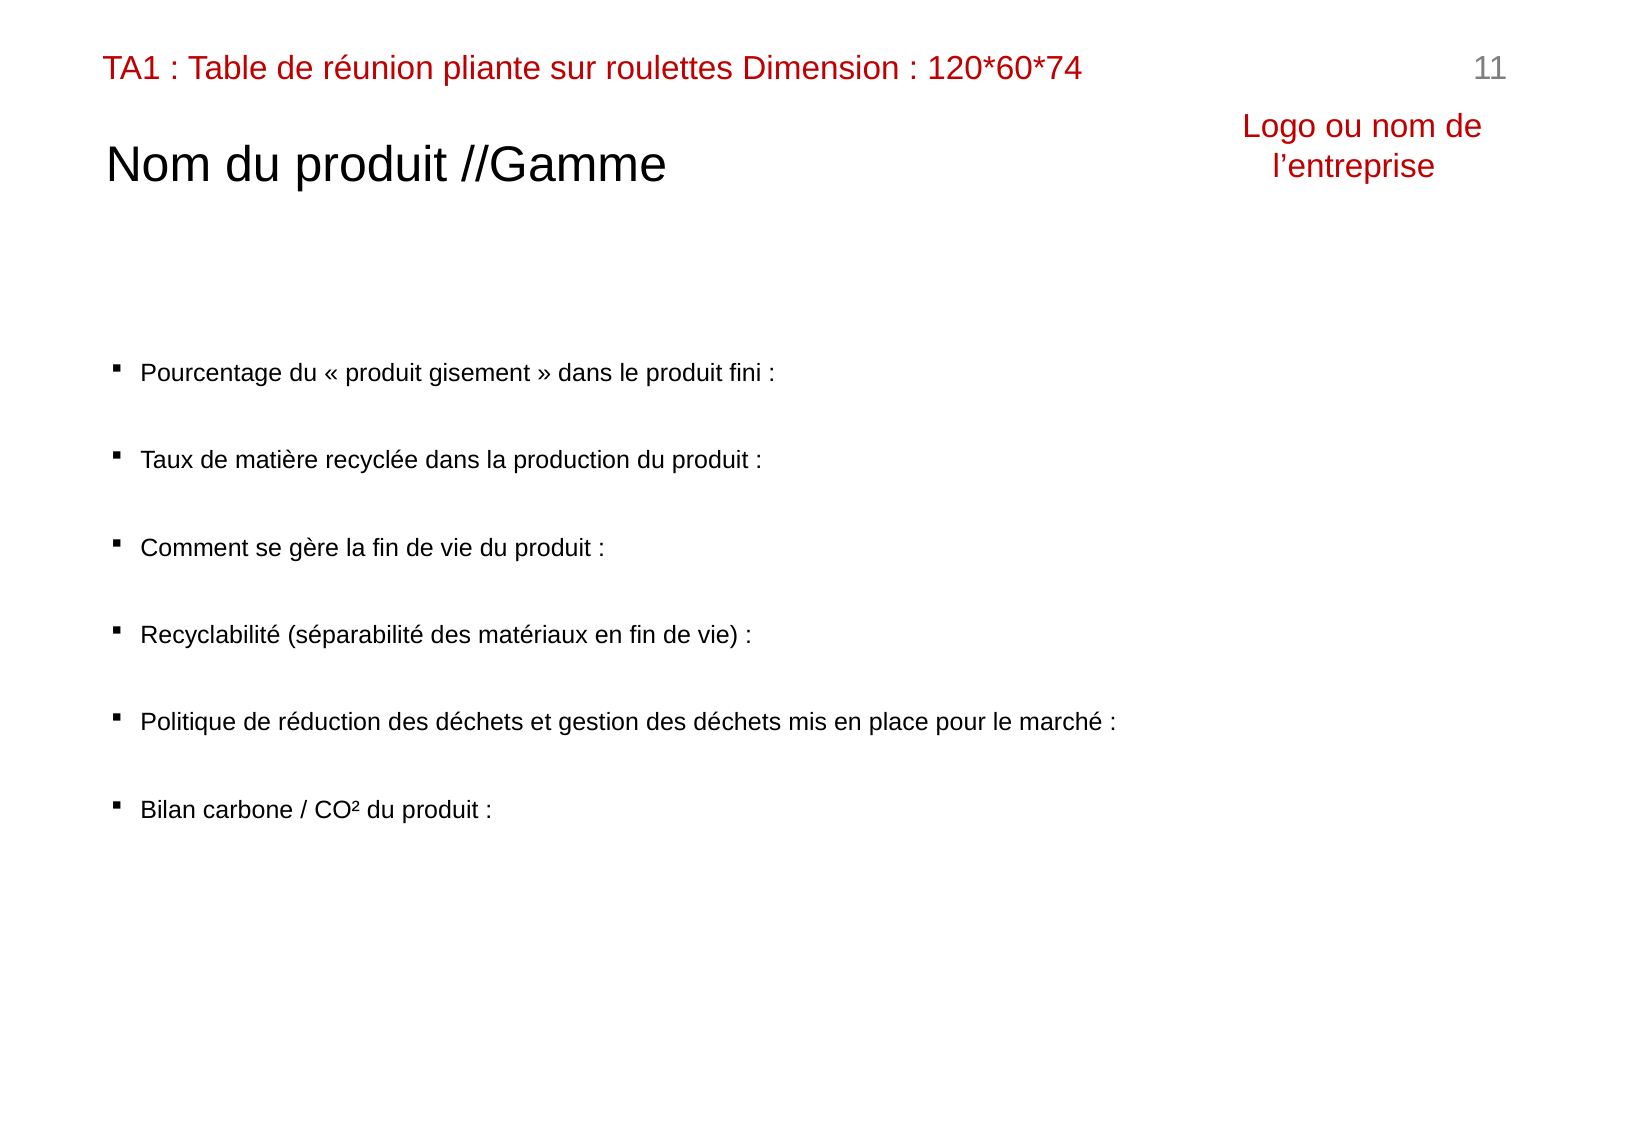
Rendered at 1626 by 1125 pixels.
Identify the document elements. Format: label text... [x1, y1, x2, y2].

text_box Pourcentage du « produit gisement » dans le produit fini : Taux de matière recyclée dans la production du produit : Comment se gère la fin de vie du produit : Recyclabilité (séparabilité des matériaux en fin de vie) : Politique de réduction des déchets et gestion des déchets mis en place pour le marché : Bilan carbone / CO² du produit : [81, 304, 1333, 1067]
title TA1 : Table de réunion pliante sur roulettes Dimension : 120*60*74 [102, 19, 1426, 109]
text_box Logo ou nom de l’entreprise [1141, 91, 1567, 197]
list Nom du produit //Gamme [91, 109, 1523, 215]
slide_number 11 [1426, 19, 1523, 91]
